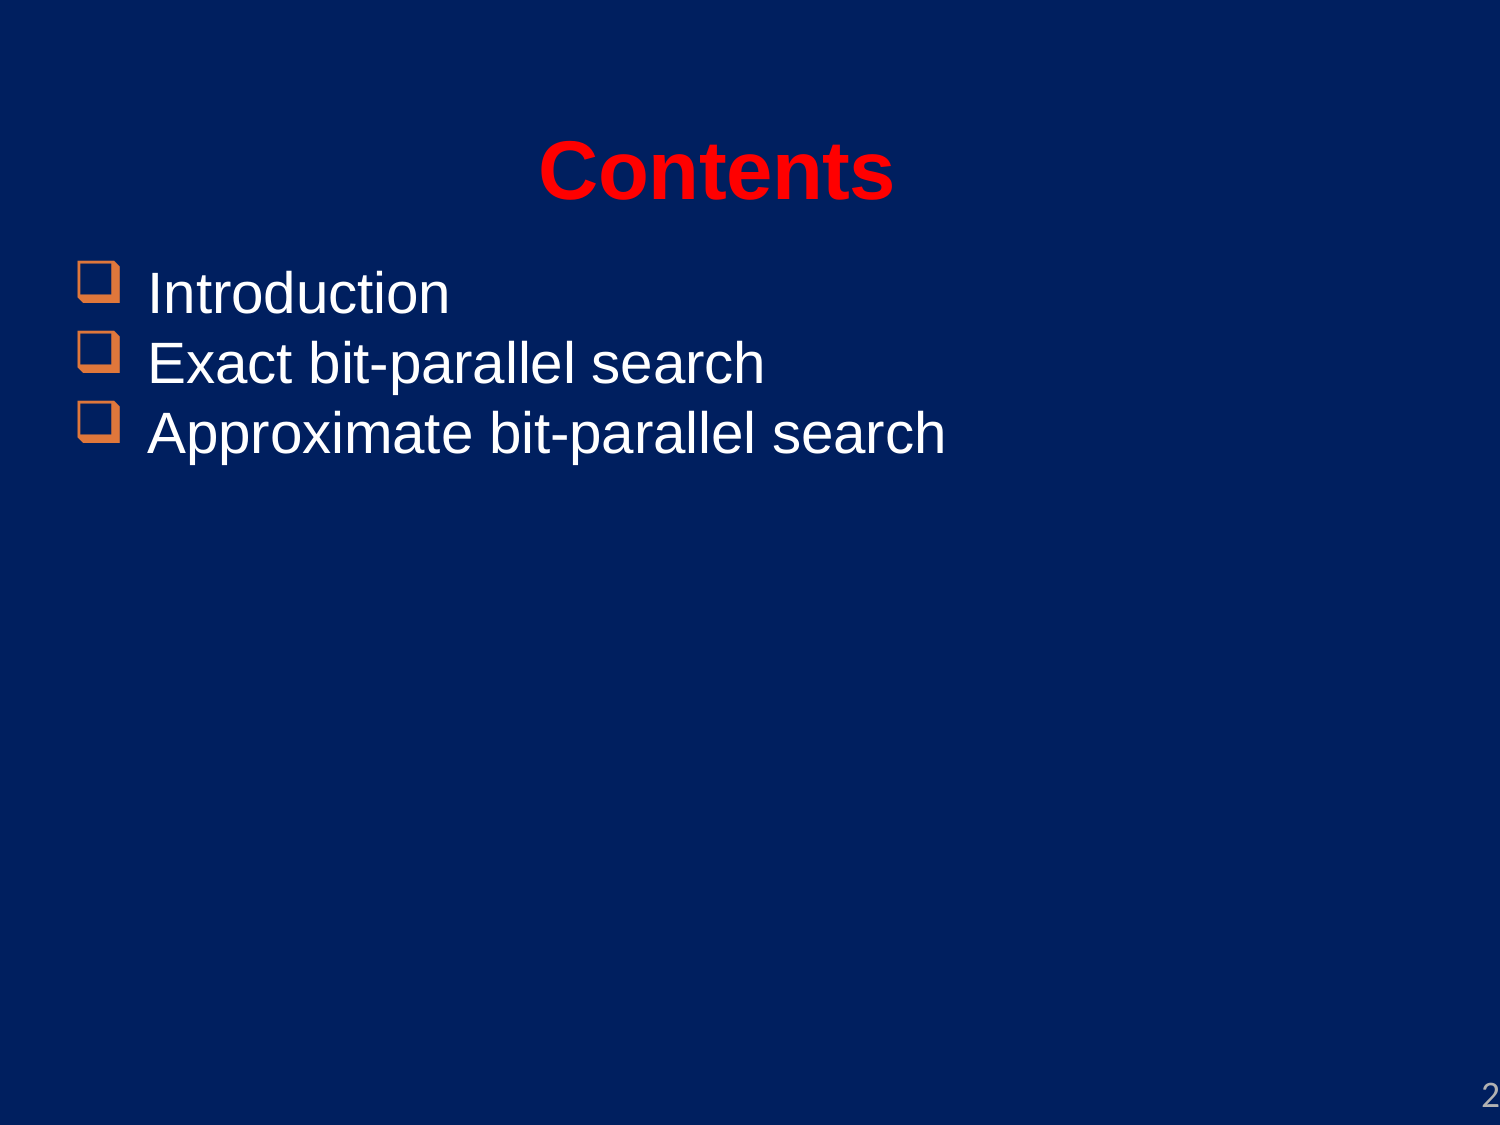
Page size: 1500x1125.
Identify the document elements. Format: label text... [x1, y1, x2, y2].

text_box Introduction Exact bit-parallel search Approximate bit-parallel search [70, 255, 1450, 466]
slide_number 2 [1437, 1069, 1500, 1125]
text_box Contents [70, 116, 1363, 217]
